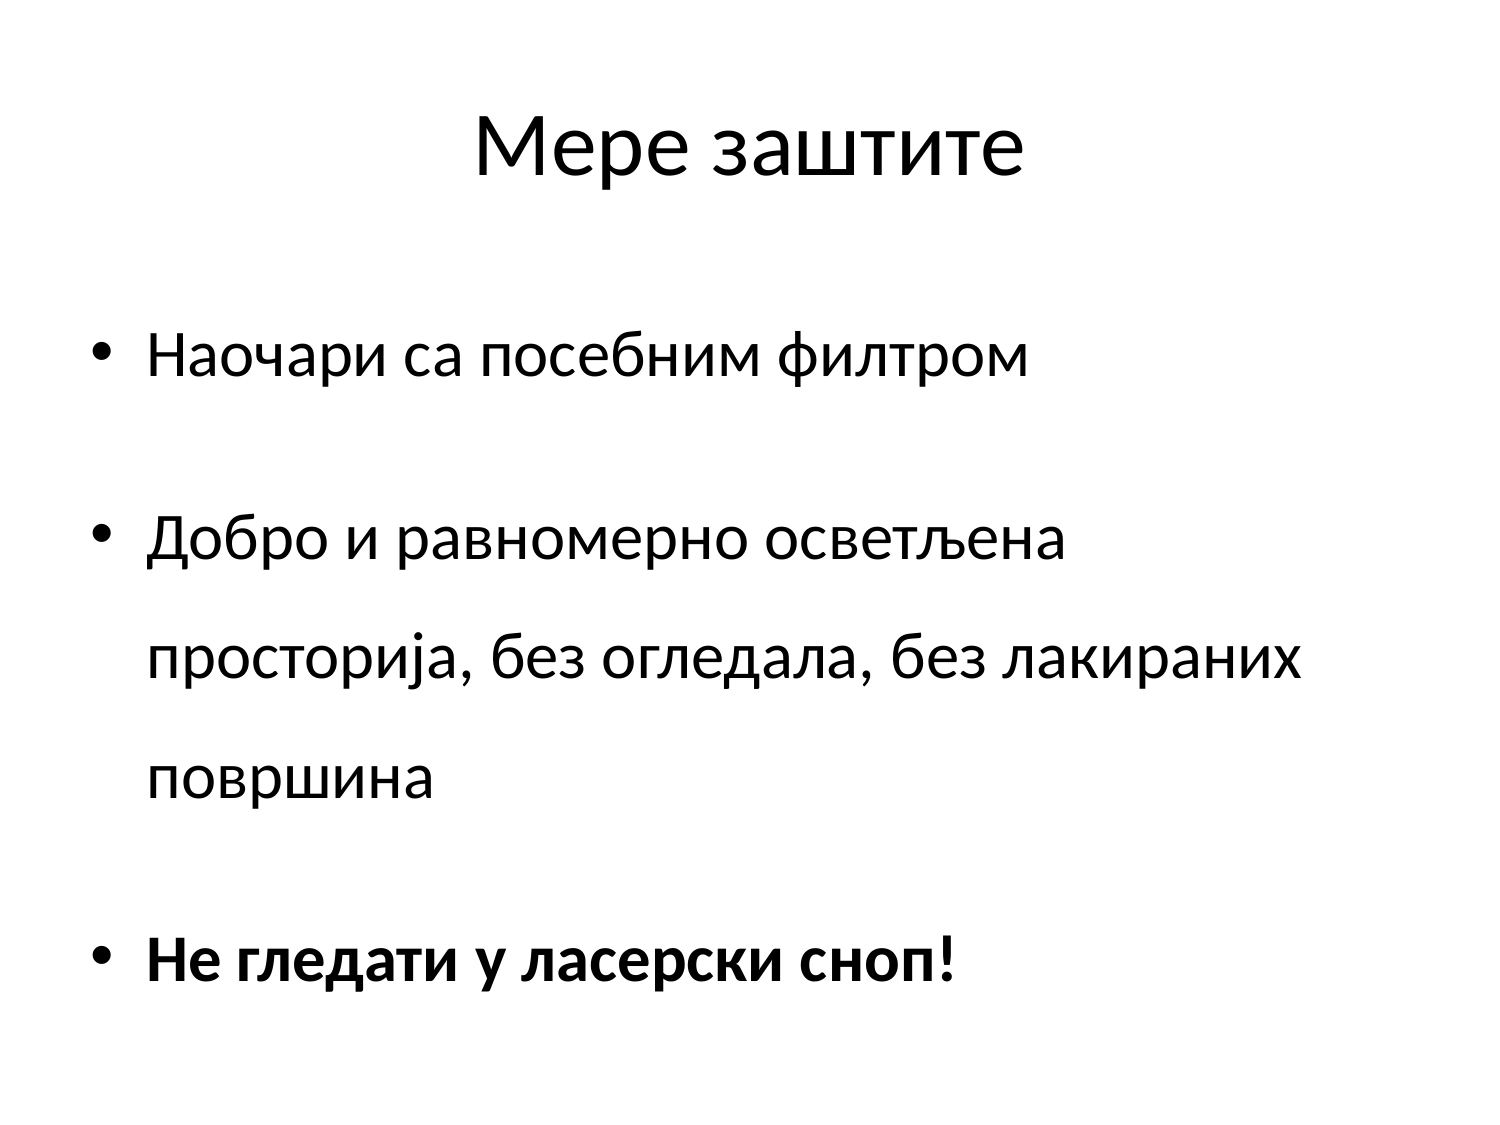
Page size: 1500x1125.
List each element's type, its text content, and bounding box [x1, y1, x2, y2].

title Мере заштите [75, 45, 1425, 233]
list Наочари са посебним филтром Добро и равномерно осветљена просторија, без огледала, без лакираних површина Не гледати у ласерски сноп! [75, 262, 1425, 1005]
